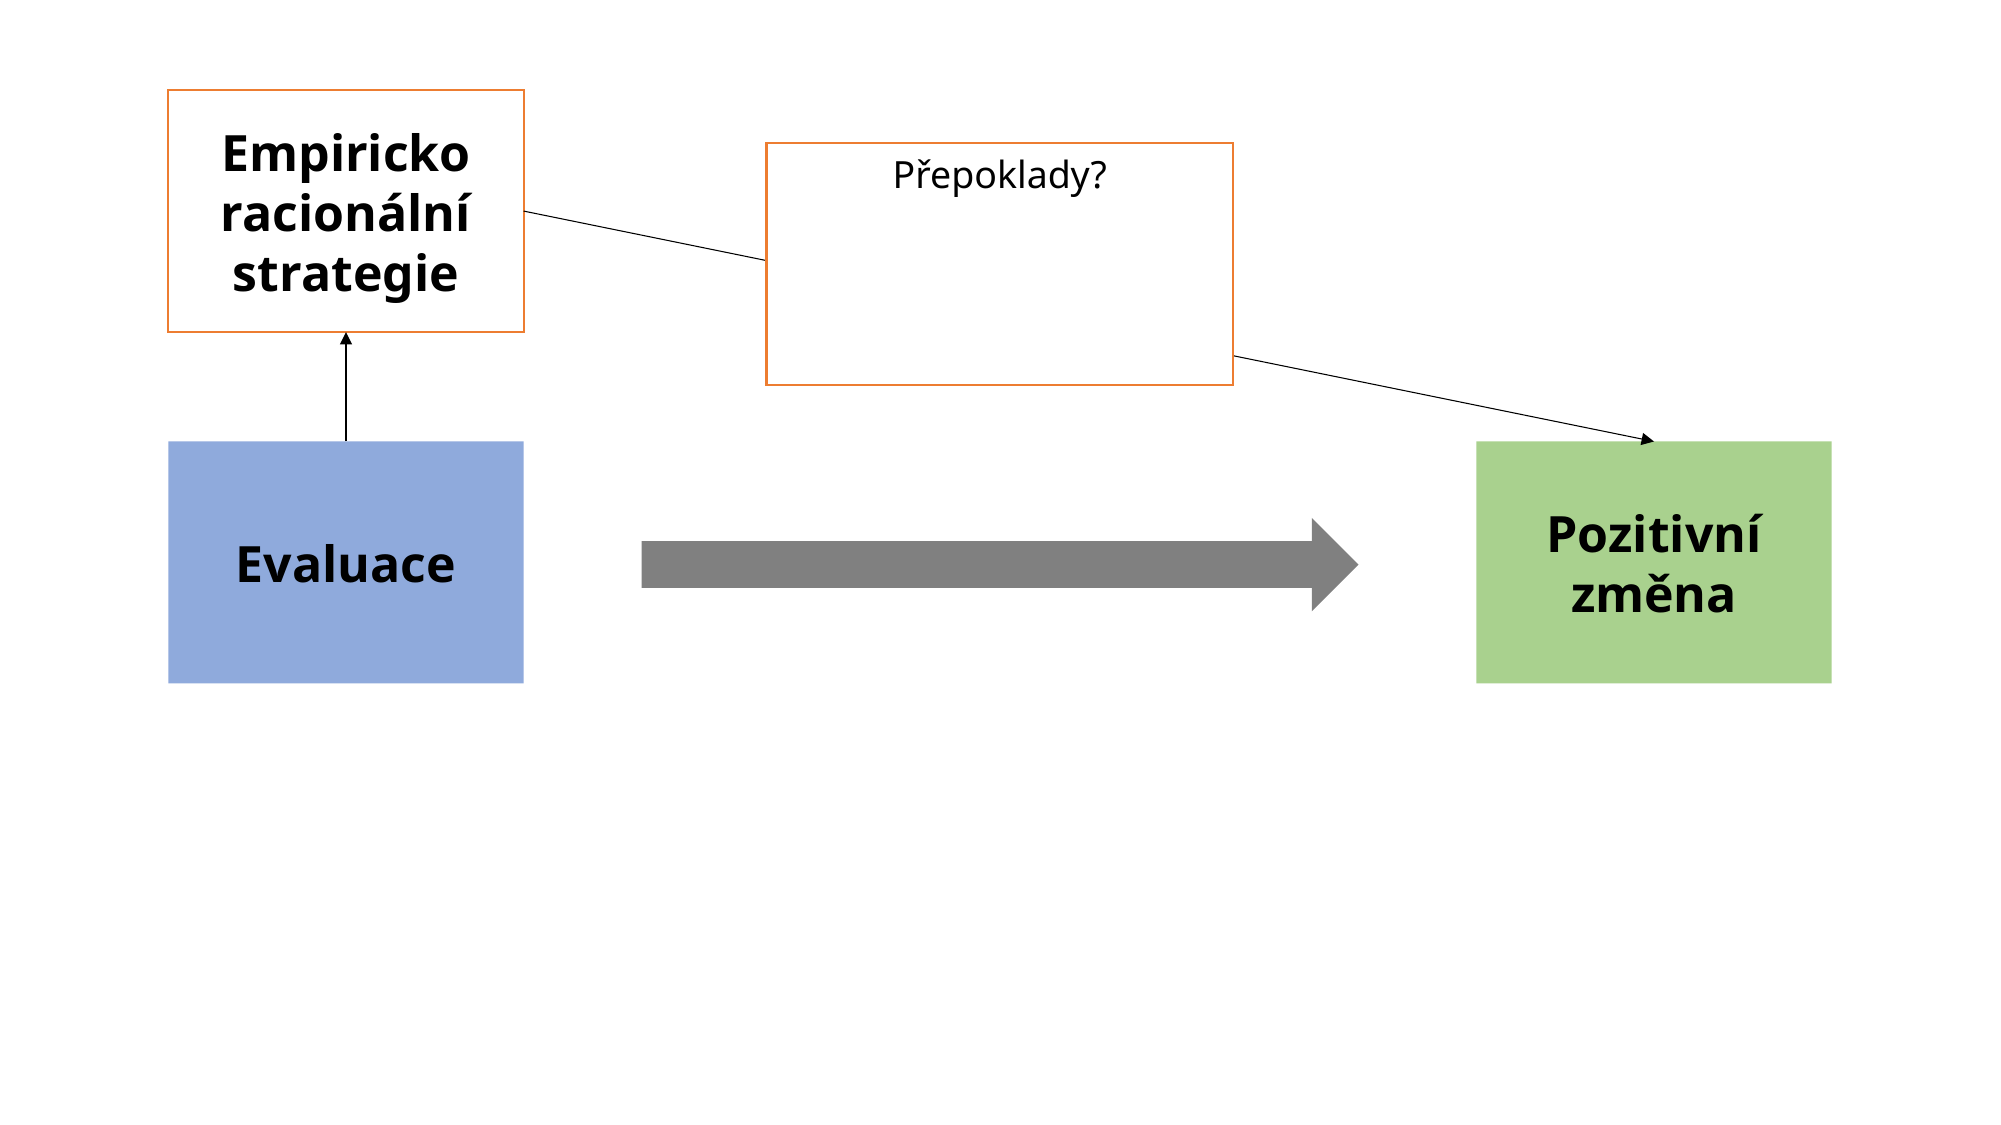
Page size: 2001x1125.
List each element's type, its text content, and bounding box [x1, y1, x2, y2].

text_box Přepoklady? [765, 142, 1234, 210]
text_box [640, 515, 1360, 614]
text_box Evaluace [167, 440, 525, 684]
text_box Empiricko racionální strategie [167, 89, 525, 333]
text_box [523, 210, 1654, 442]
text_box Pozitivní změna [1475, 440, 1833, 684]
